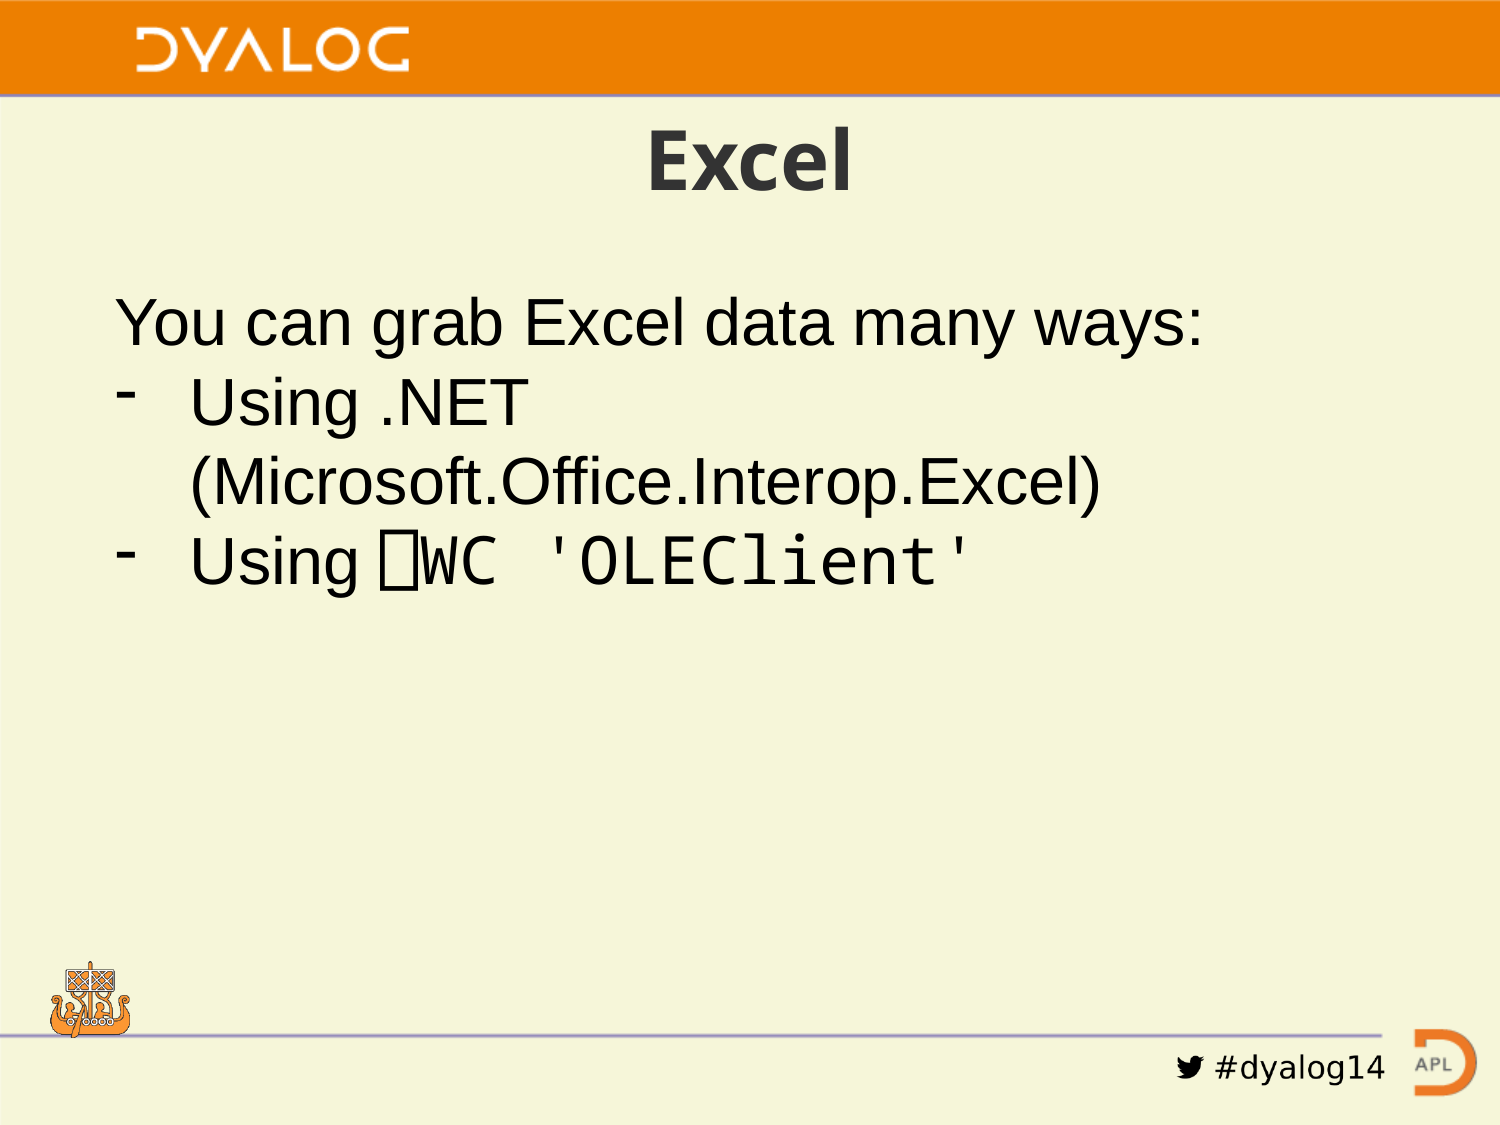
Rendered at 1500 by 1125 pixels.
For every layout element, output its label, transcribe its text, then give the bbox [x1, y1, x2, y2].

picture [0, 0, 1500, 1125]
subtitle You can grab Excel data many ways: Using .NET (Microsoft.Office.Interop.Excel) Using ⎕WC 'OLEClient' [100, 270, 1412, 906]
title Excel [112, 99, 1388, 268]
